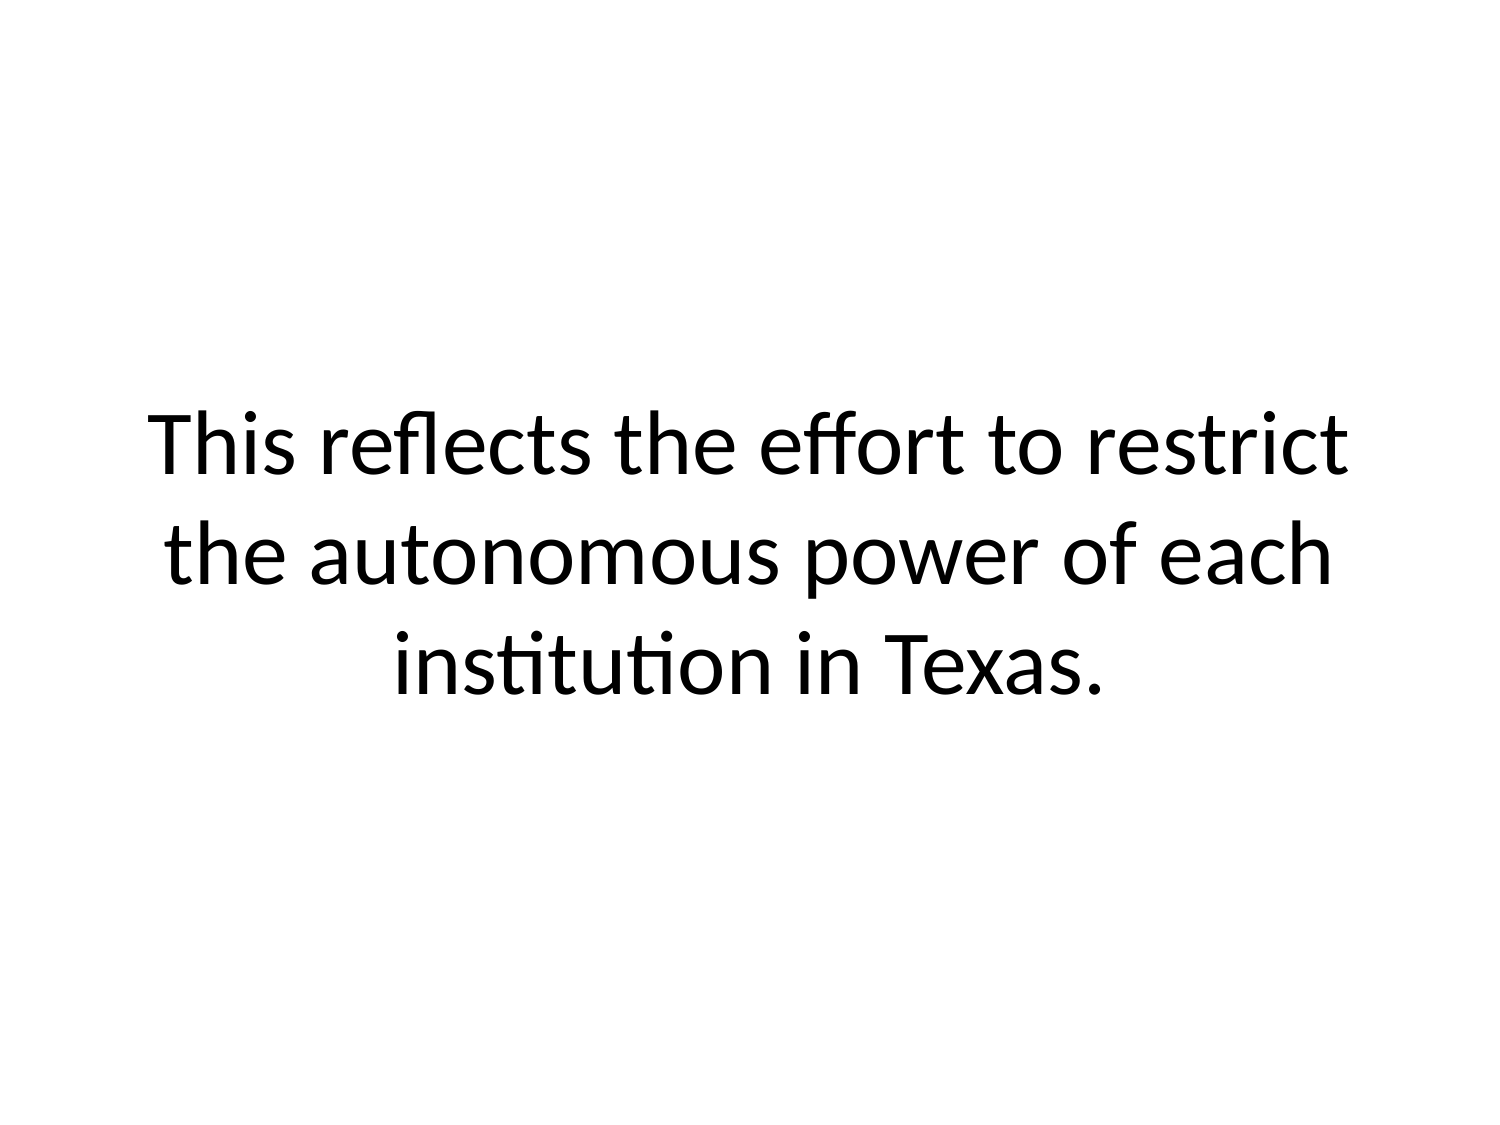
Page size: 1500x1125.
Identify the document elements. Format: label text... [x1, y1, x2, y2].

title This reflects the effort to restrict the autonomous power of each institution in Texas. [74, 44, 1426, 1051]
